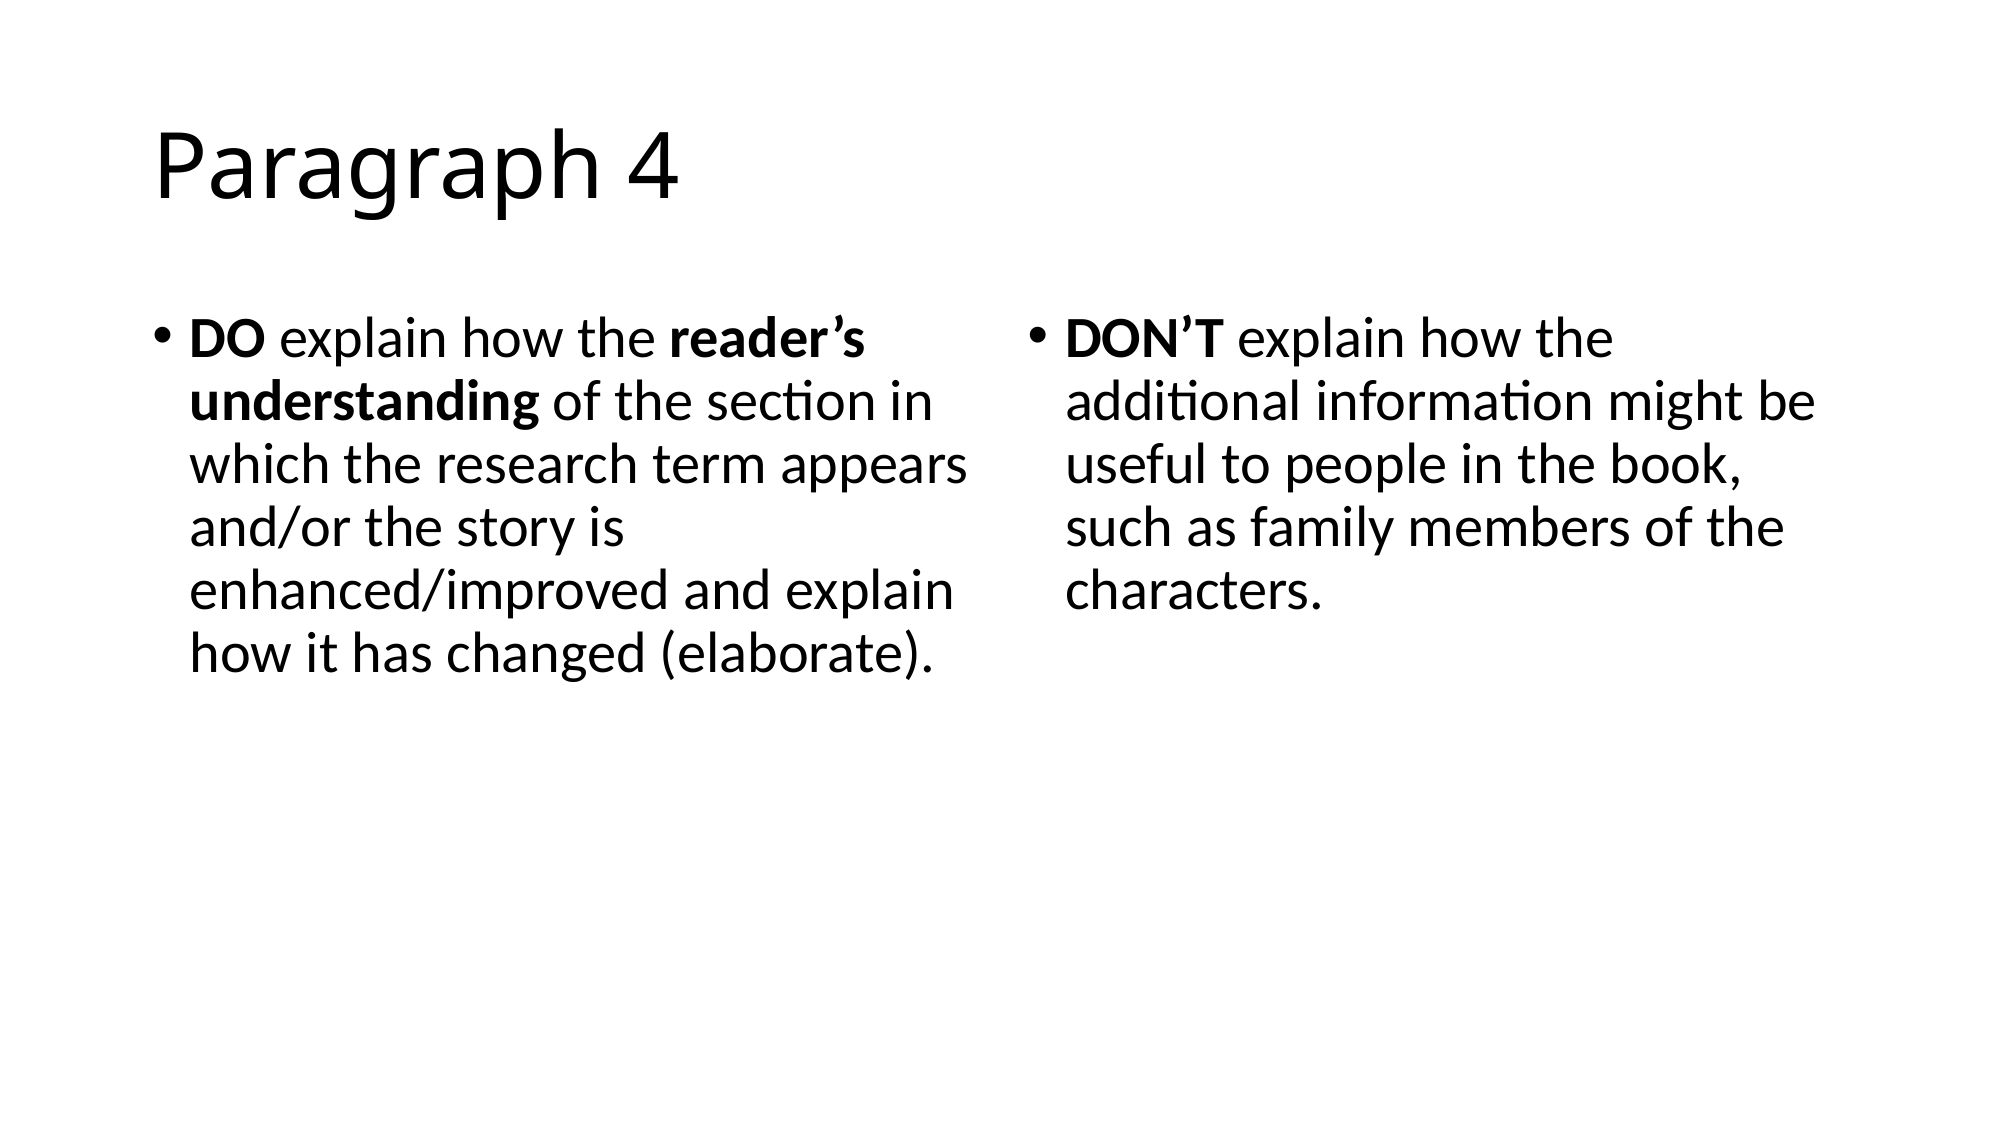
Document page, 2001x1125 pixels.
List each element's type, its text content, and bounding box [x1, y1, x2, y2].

title Paragraph 4 [137, 59, 1863, 278]
list DON’T explain how the additional information might be useful to people in the book, such as family members of the characters. [1012, 299, 1863, 1014]
list DO explain how the reader’s understanding of the section in which the research term appears and/or the story is enhanced/improved and explain how it has changed (elaborate). [137, 299, 988, 1014]
